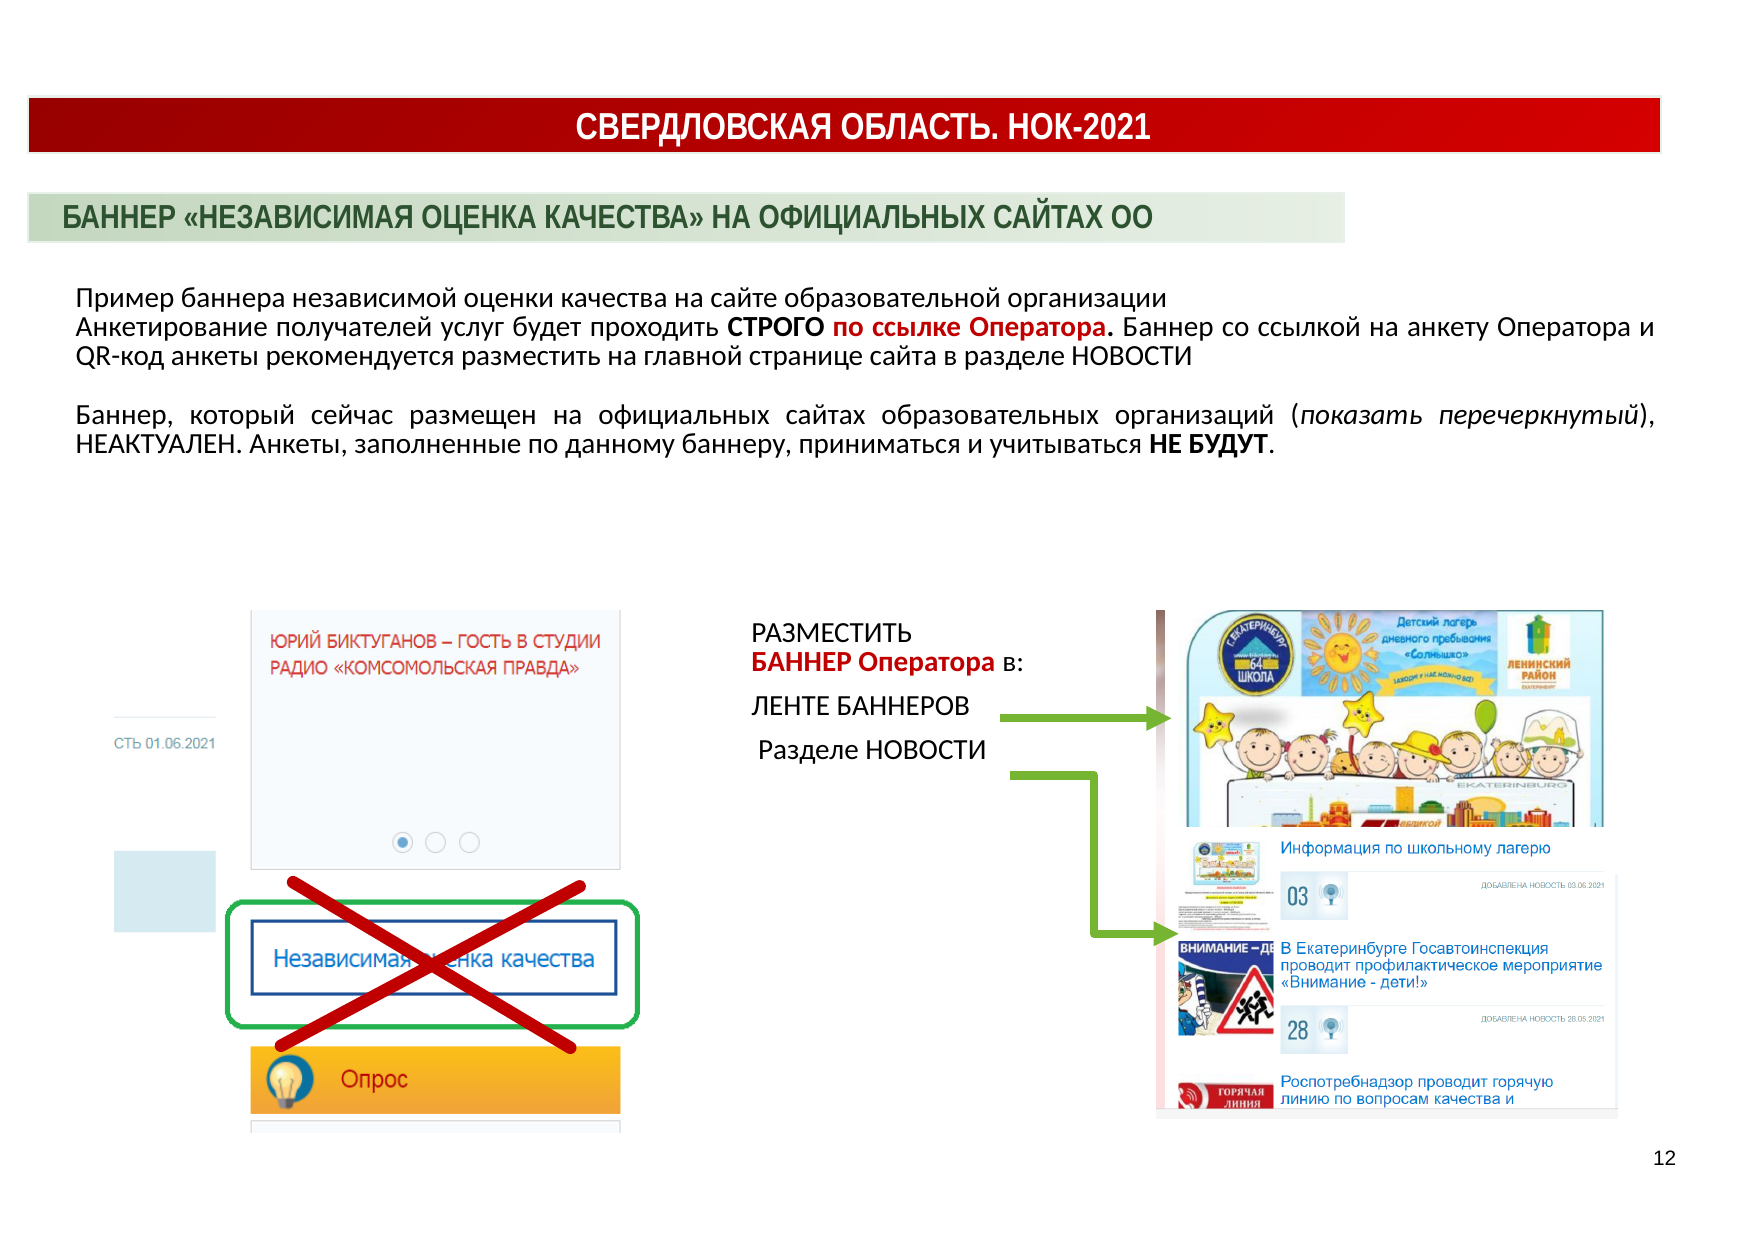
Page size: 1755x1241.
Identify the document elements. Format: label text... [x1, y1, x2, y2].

picture [1155, 609, 1618, 1120]
table_header Пример баннера независимой оценки качества на сайте образовательной организации Анкетирование получателей услуг будет проходить СТРОГО по ссылке Оператора. Баннер со ссылкой на анкету Оператора и QR-код анкеты рекомендуется разместить на главной странице сайта в разделе НОВОСТИ Баннер, который сейчас размещен на официальных сайтах образовательных организаций (показать перечеркнутый), НЕАКТУАЛЕН. Анкеты, заполненные по данному баннеру, приниматься и учитываться НЕ БУДУТ. [69, 260, 1661, 471]
slide_number 12 [1283, 1136, 1694, 1223]
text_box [280, 881, 580, 1048]
table_header РАЗМЕСТИТЬ БАННЕР Оператора в: ЛЕНТЕ БАННЕРОВ Разделе НОВОСТИ [745, 610, 1031, 777]
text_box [27, 96, 1662, 154]
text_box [27, 192, 1344, 243]
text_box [1009, 775, 1179, 934]
picture [113, 609, 640, 1134]
